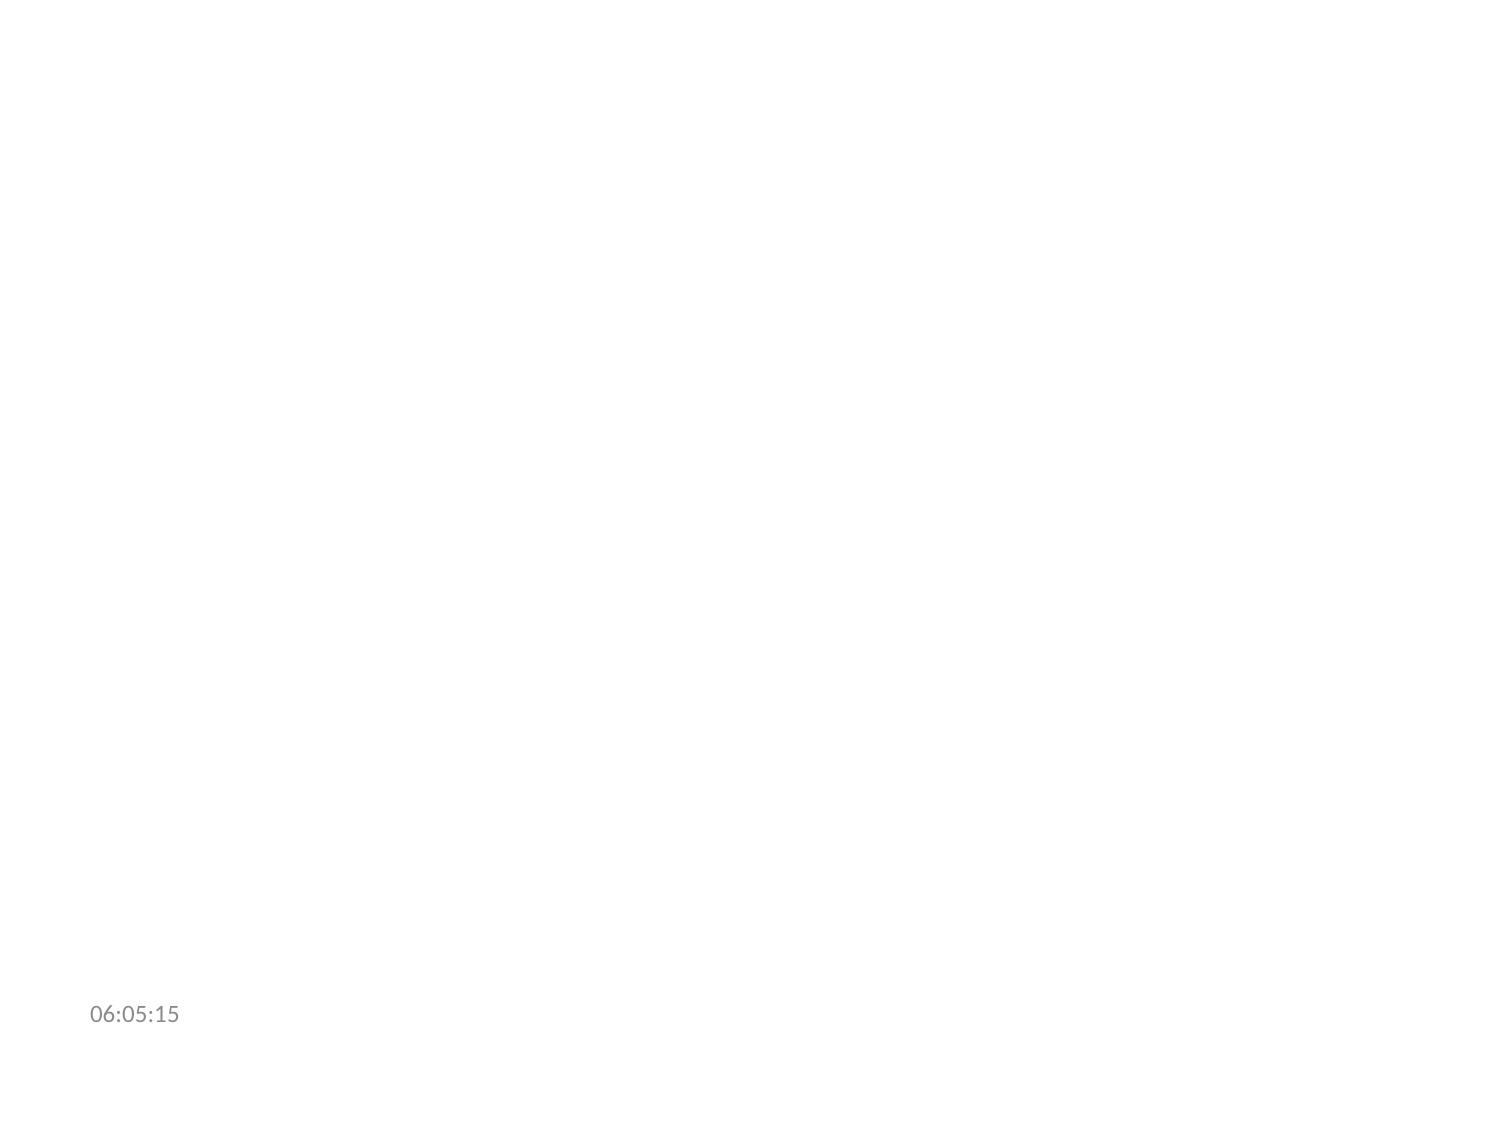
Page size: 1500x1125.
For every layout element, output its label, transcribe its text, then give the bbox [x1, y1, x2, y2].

text_box 15:35:09 [75, 982, 425, 1043]
